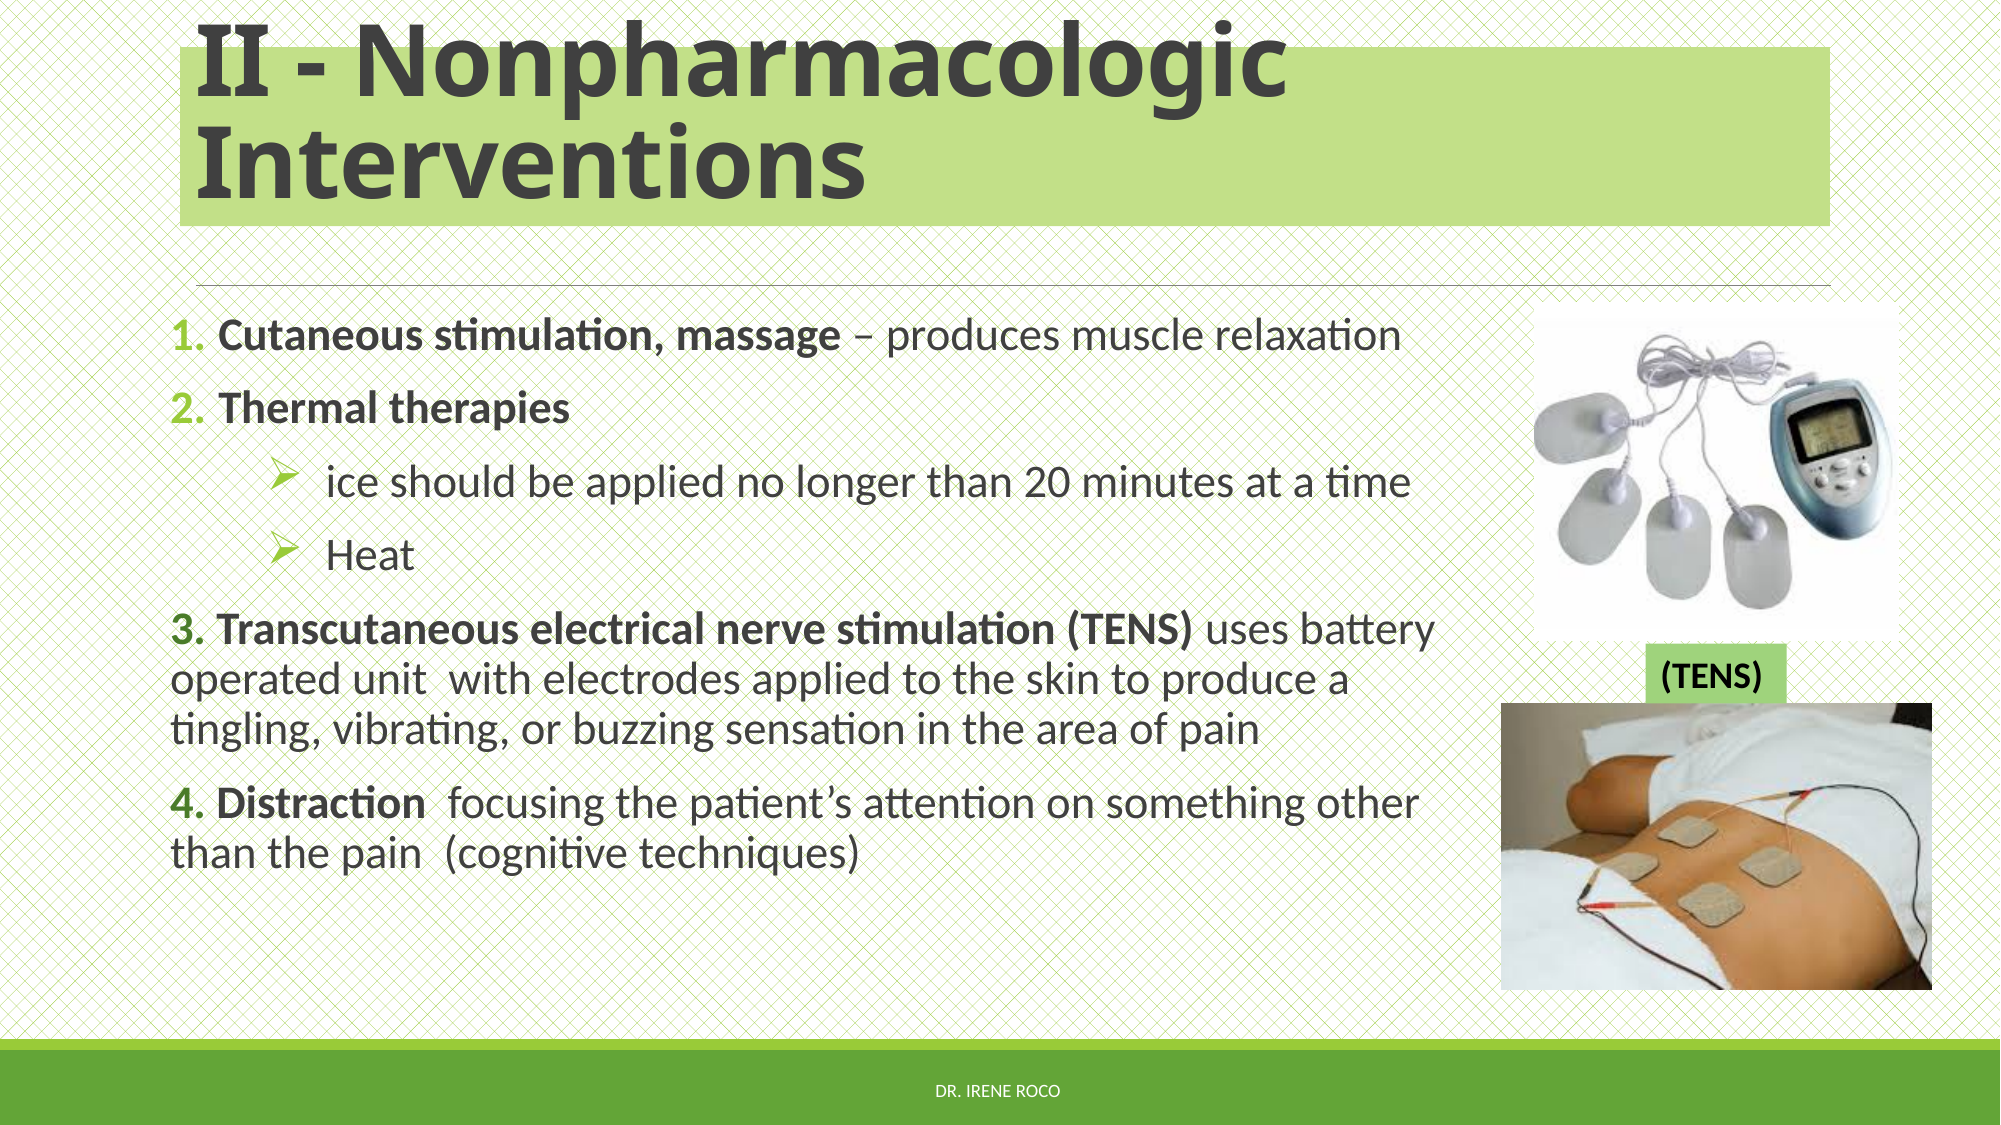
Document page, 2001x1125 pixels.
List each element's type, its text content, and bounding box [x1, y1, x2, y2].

text_box (TENS) [1645, 650, 1787, 700]
list Cutaneous stimulation, massage – produces muscle relaxation Thermal therapies ice should be applied no longer than 20 minutes at a time Heat 3. Transcutaneous electrical nerve stimulation (TENS) uses battery operated unit with electrodes applied to the skin to produce a tingling, vibrating, or buzzing sensation in the area of pain 4. Distraction focusing the patient’s attention on something other than the pain (cognitive techniques) [131, 302, 1458, 963]
picture [1500, 703, 1932, 991]
footer Dr. Irene Roco [604, 1059, 1396, 1120]
title II - Nonpharmacologic Interventions [180, 47, 1830, 227]
picture [1533, 302, 1899, 641]
